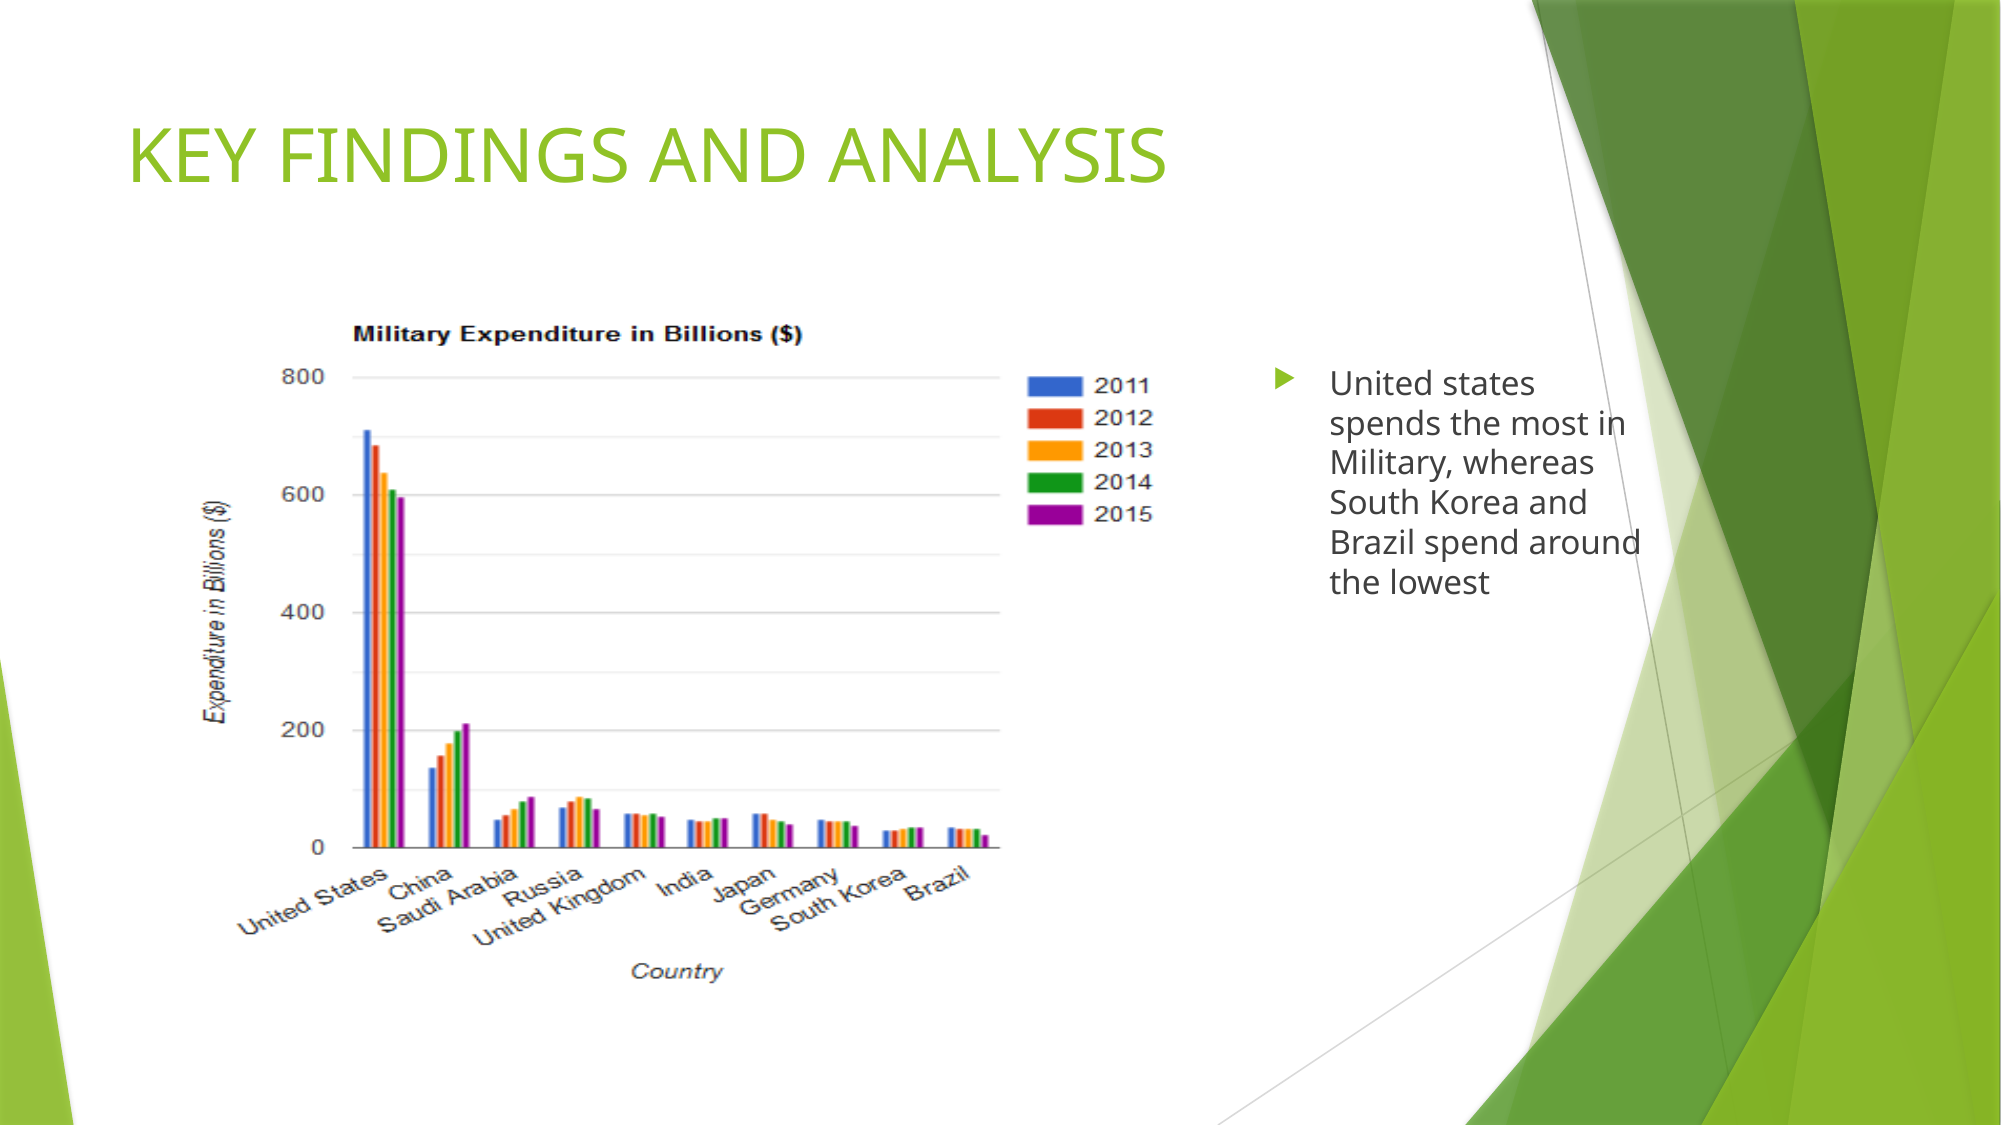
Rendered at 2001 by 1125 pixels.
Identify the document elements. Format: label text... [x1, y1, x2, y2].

title KEY FINDINGS AND ANALYSIS [111, 99, 1522, 317]
list United states spends the most in Military, whereas South Korea and Brazil spend around the lowest [1257, 354, 1661, 654]
picture [165, 239, 1181, 992]
